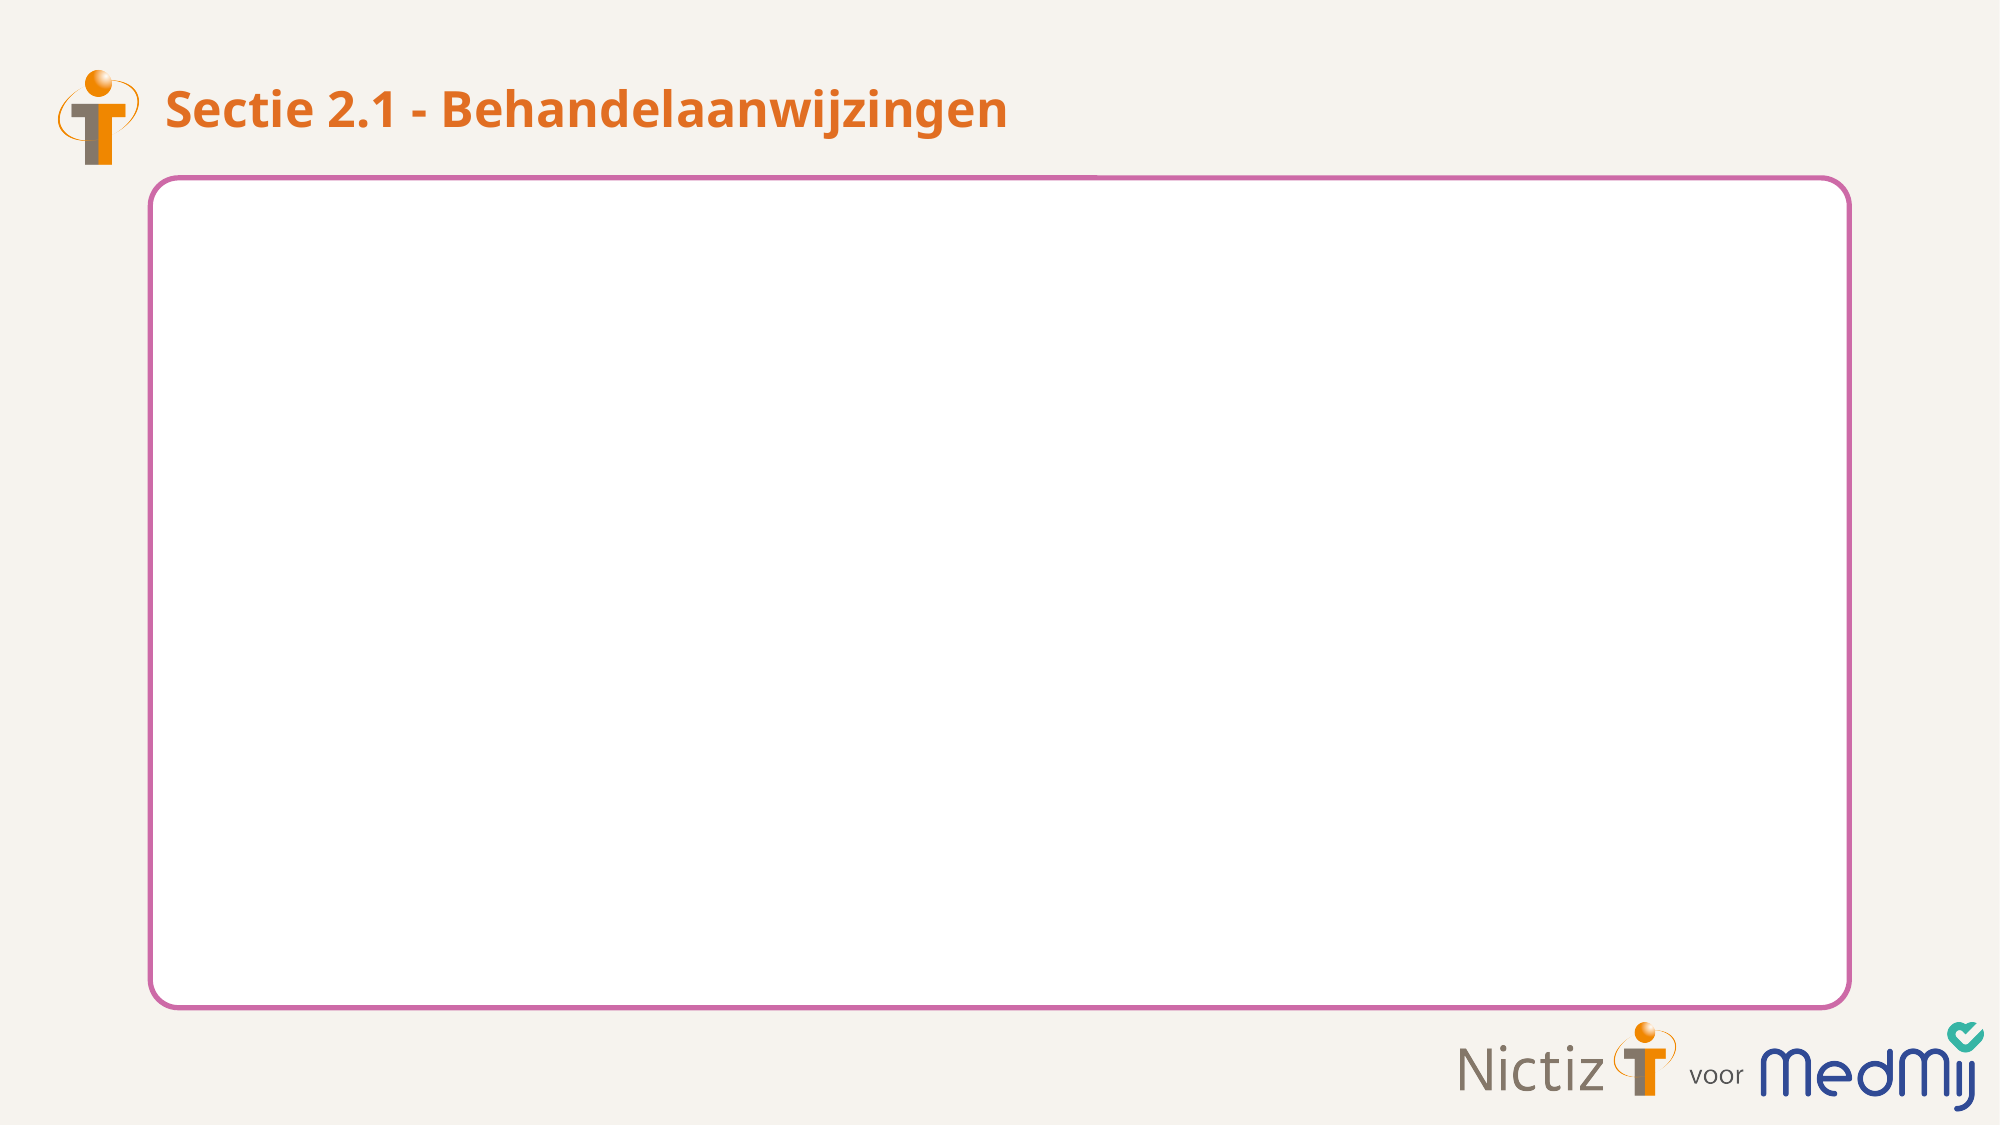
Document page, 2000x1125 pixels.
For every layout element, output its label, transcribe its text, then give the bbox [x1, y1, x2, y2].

picture [50, 66, 151, 187]
title Sectie 2.1 - Behandelaanwijzingen [150, 76, 1850, 165]
picture [1457, 1019, 1988, 1113]
